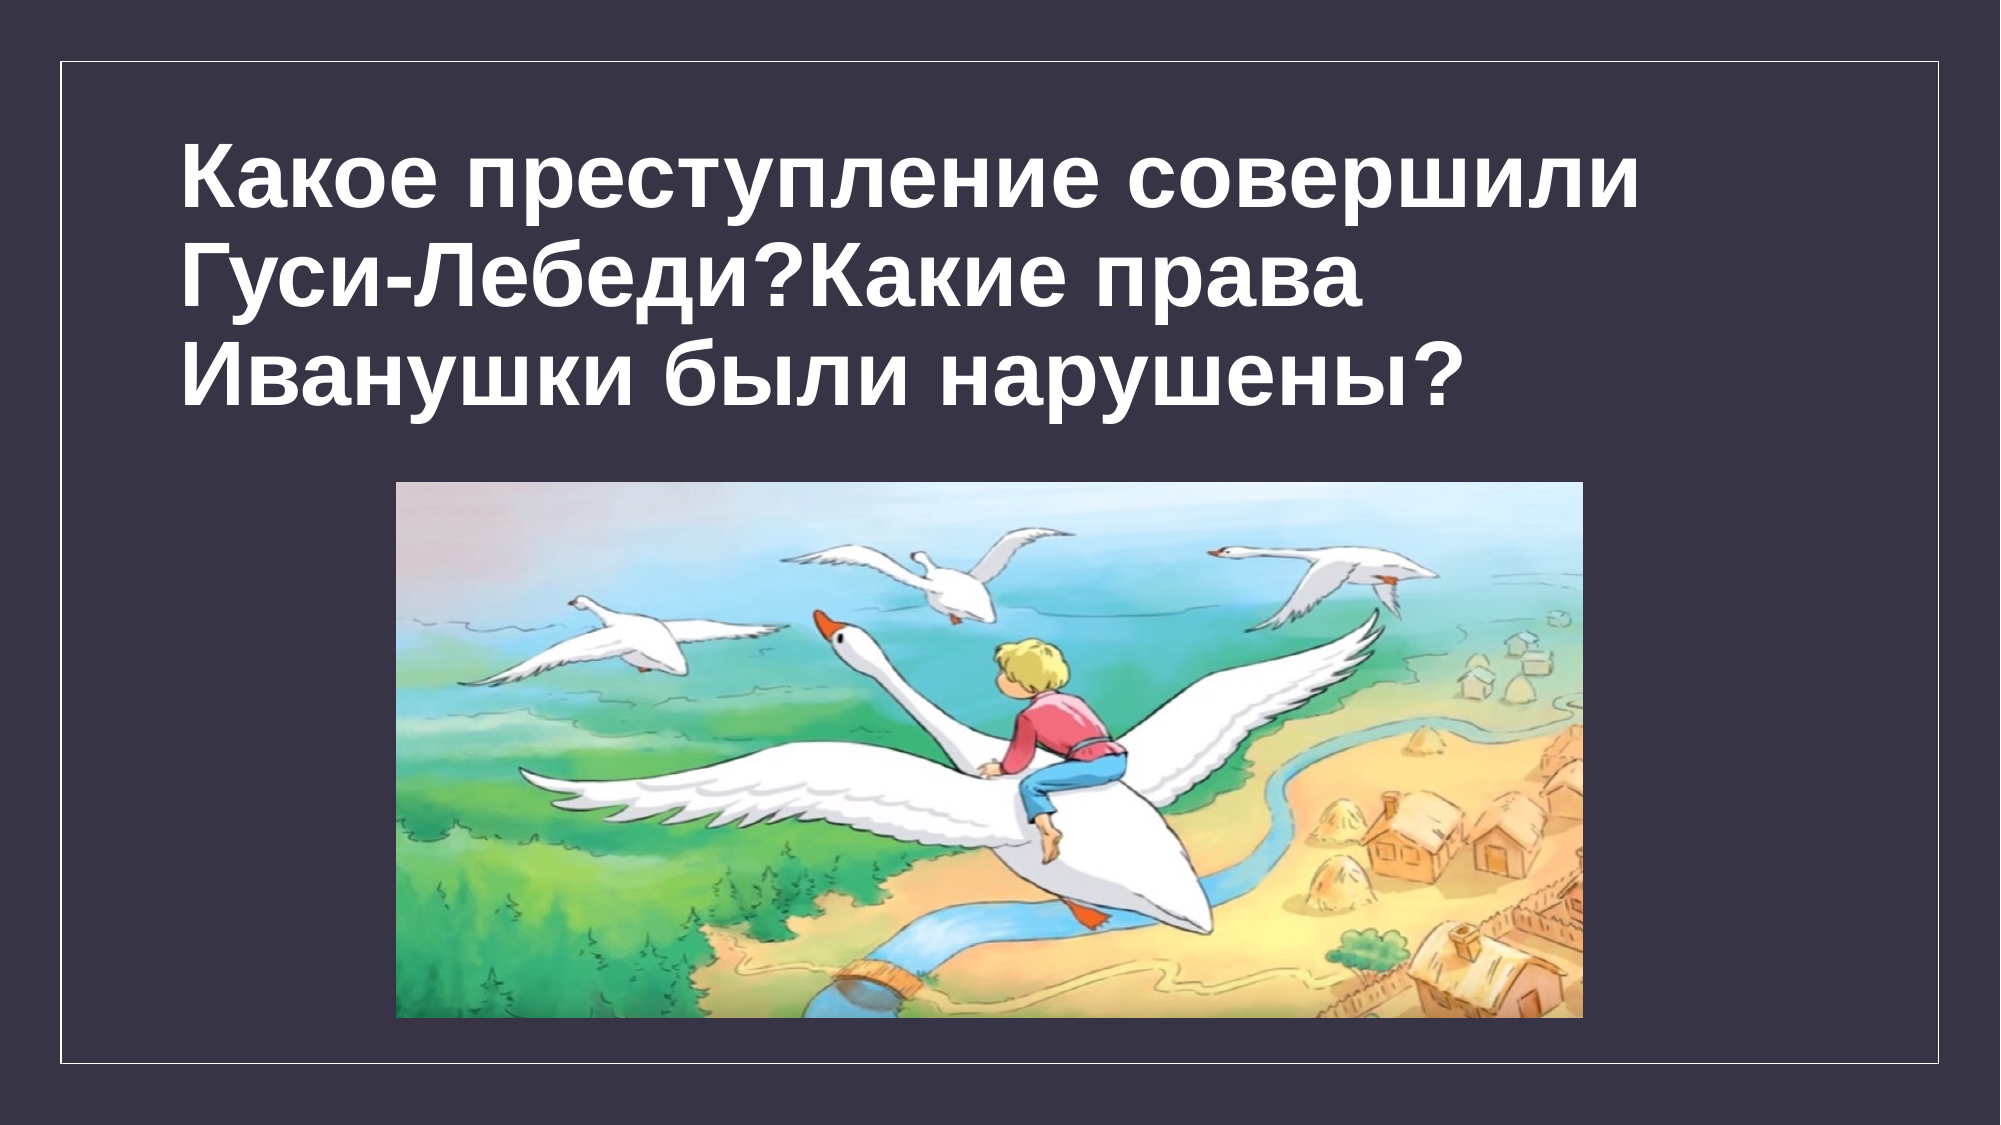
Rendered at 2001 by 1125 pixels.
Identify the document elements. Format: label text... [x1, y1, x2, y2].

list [396, 482, 1583, 1018]
title Какое преступление совершили Гуси-Лебеди?Какие права Иванушки были нарушены? [164, 118, 1788, 436]
